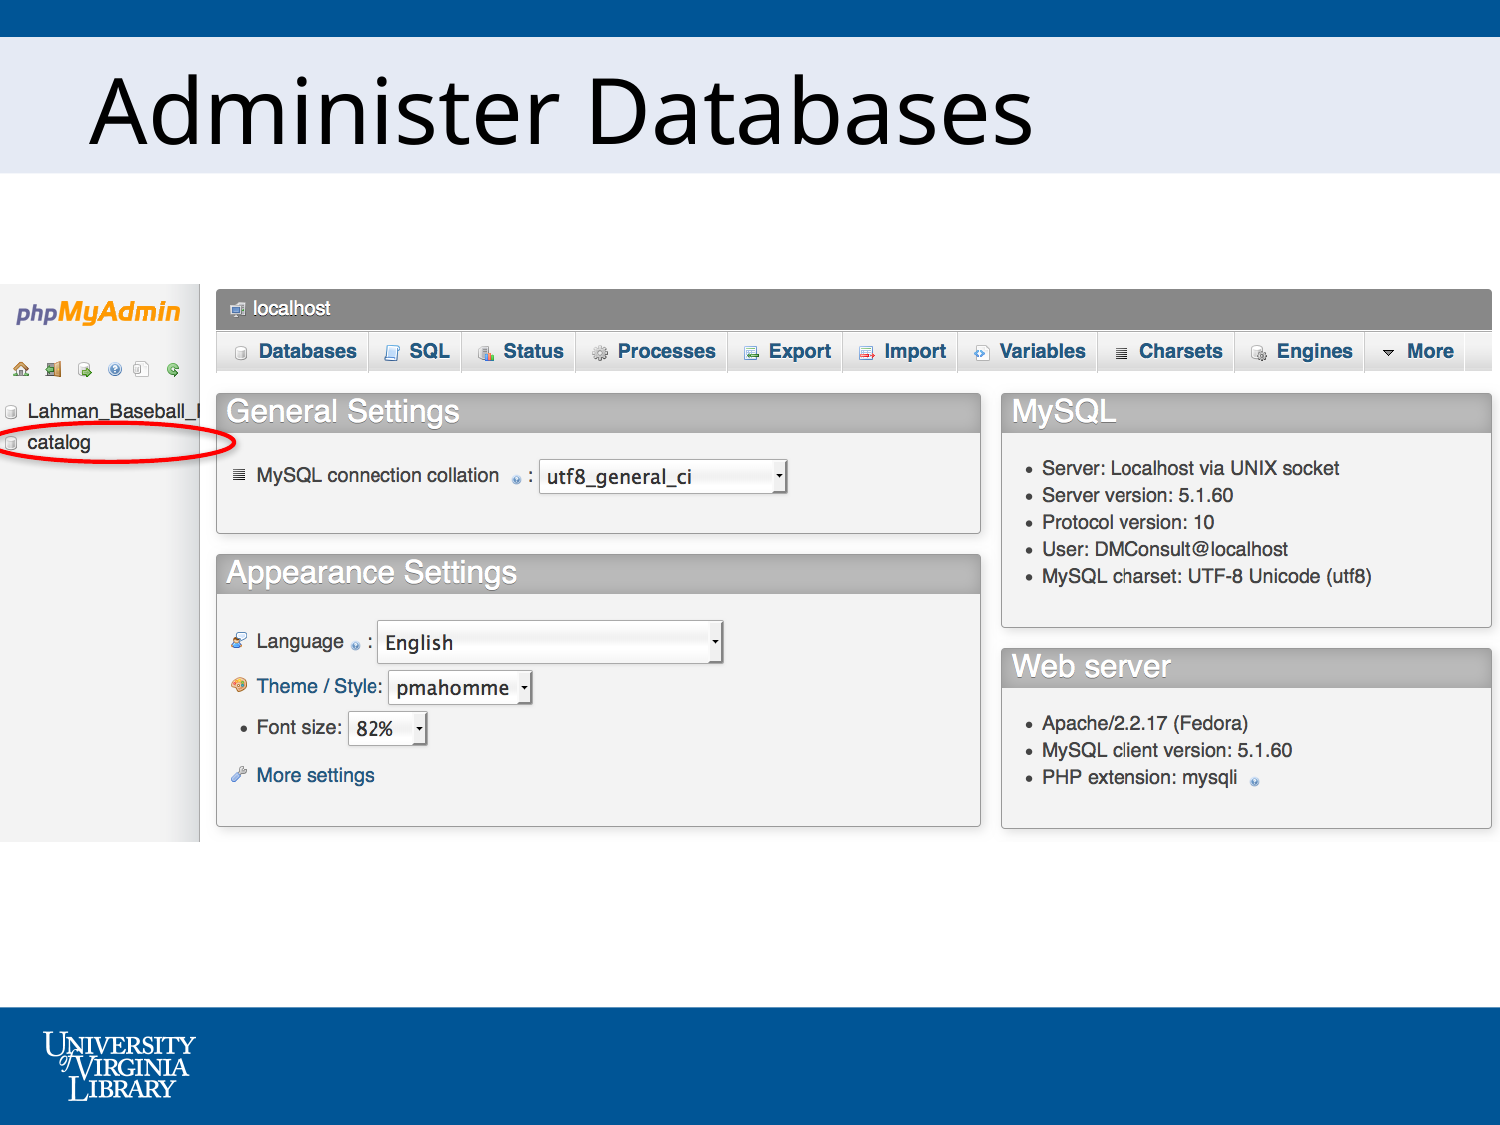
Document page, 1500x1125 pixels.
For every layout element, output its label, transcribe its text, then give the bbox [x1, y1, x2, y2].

picture [0, 0, 1500, 1125]
title Administer Databases [75, 45, 1425, 175]
